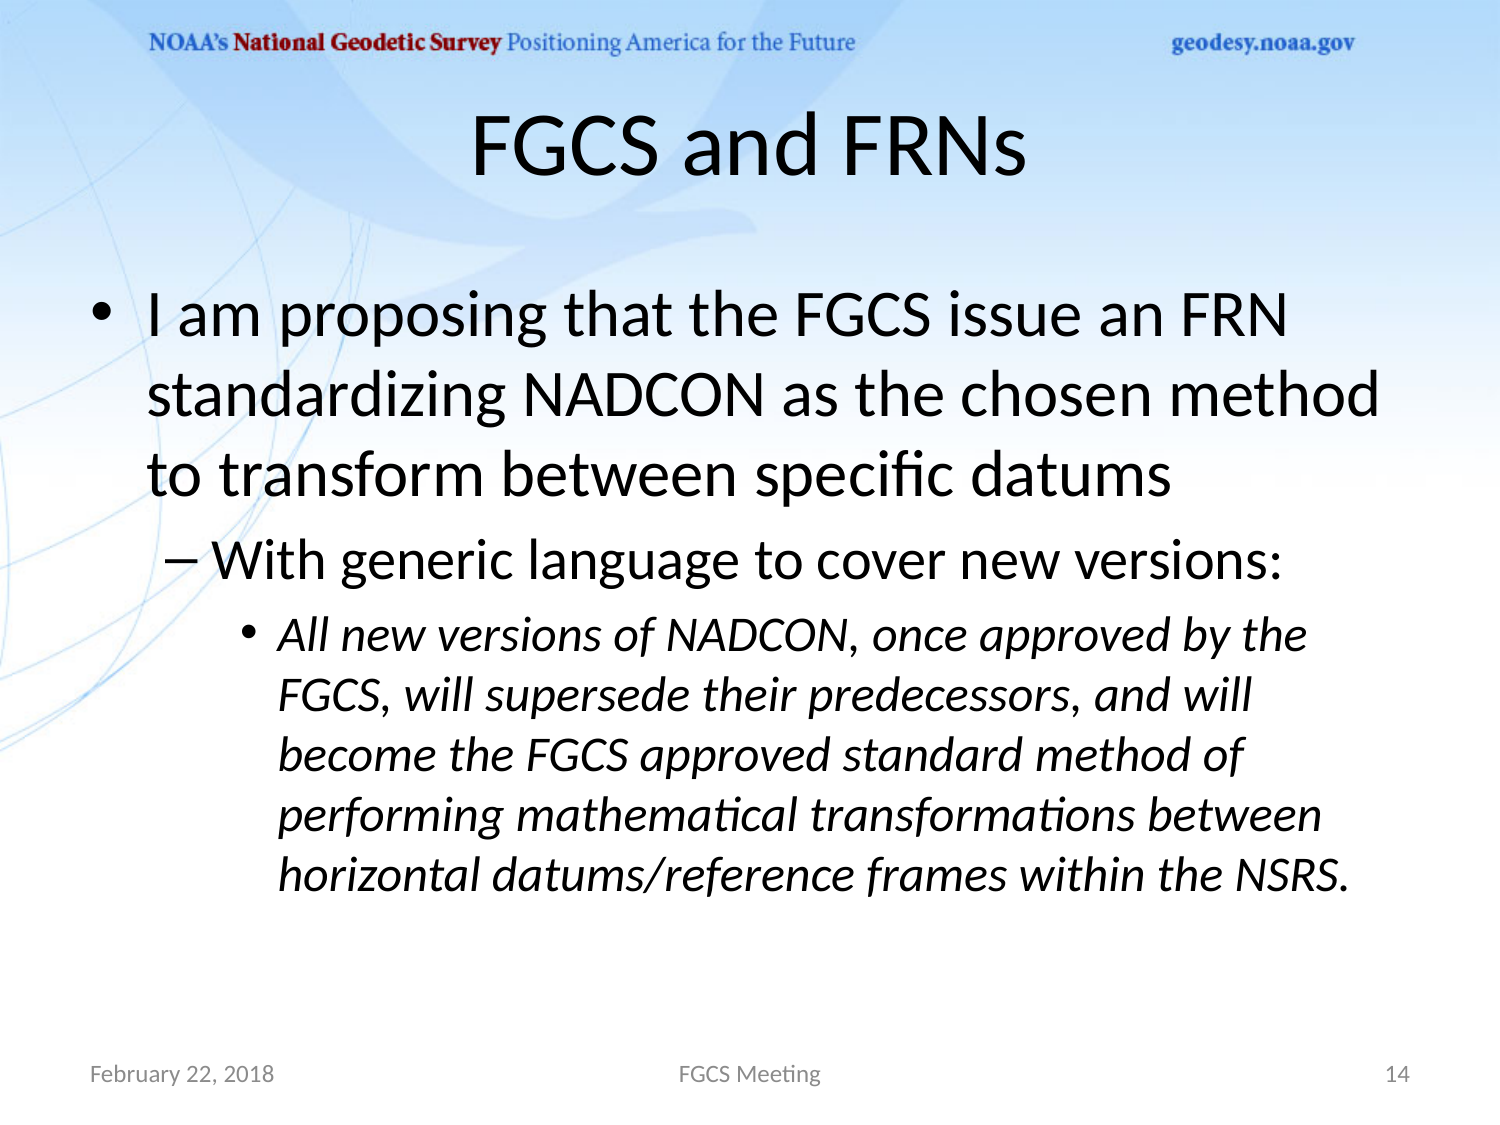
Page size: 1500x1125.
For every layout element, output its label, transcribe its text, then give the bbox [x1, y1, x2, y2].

slide_number 14 [1074, 1042, 1425, 1103]
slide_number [75, 1042, 425, 1103]
list I am proposing that the FGCS issue an FRN standardizing NADCON as the chosen method to transform between specific datums With generic language to cover new versions: All new versions of NADCON, once approved by the FGCS, will supersede their predecessors, and will become the FGCS approved standard method of performing mathematical transformations between horizontal datums/reference frames within the NSRS. [75, 262, 1425, 1005]
picture [0, 0, 1500, 1125]
footer FGCS Meeting [512, 1042, 988, 1103]
title FGCS and FRNs [75, 45, 1425, 233]
